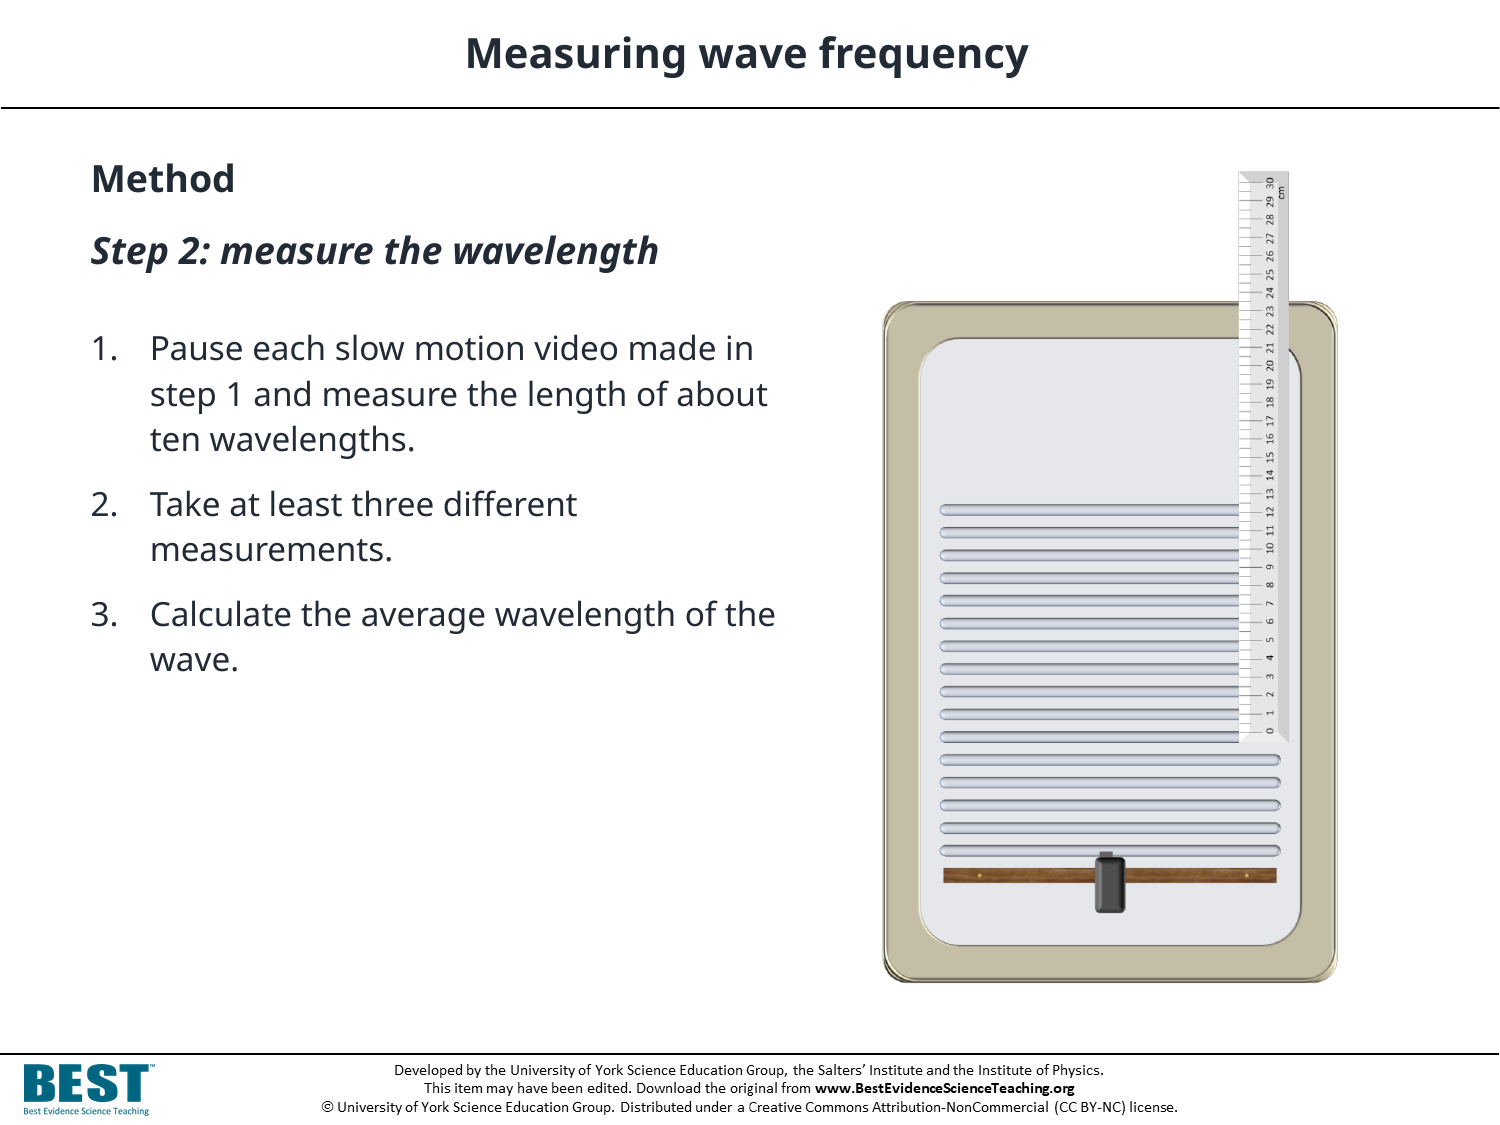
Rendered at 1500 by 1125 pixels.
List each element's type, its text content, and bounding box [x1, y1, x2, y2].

picture [0, 107, 1500, 1125]
text_box Measuring wave frequency [23, 4, 1471, 99]
